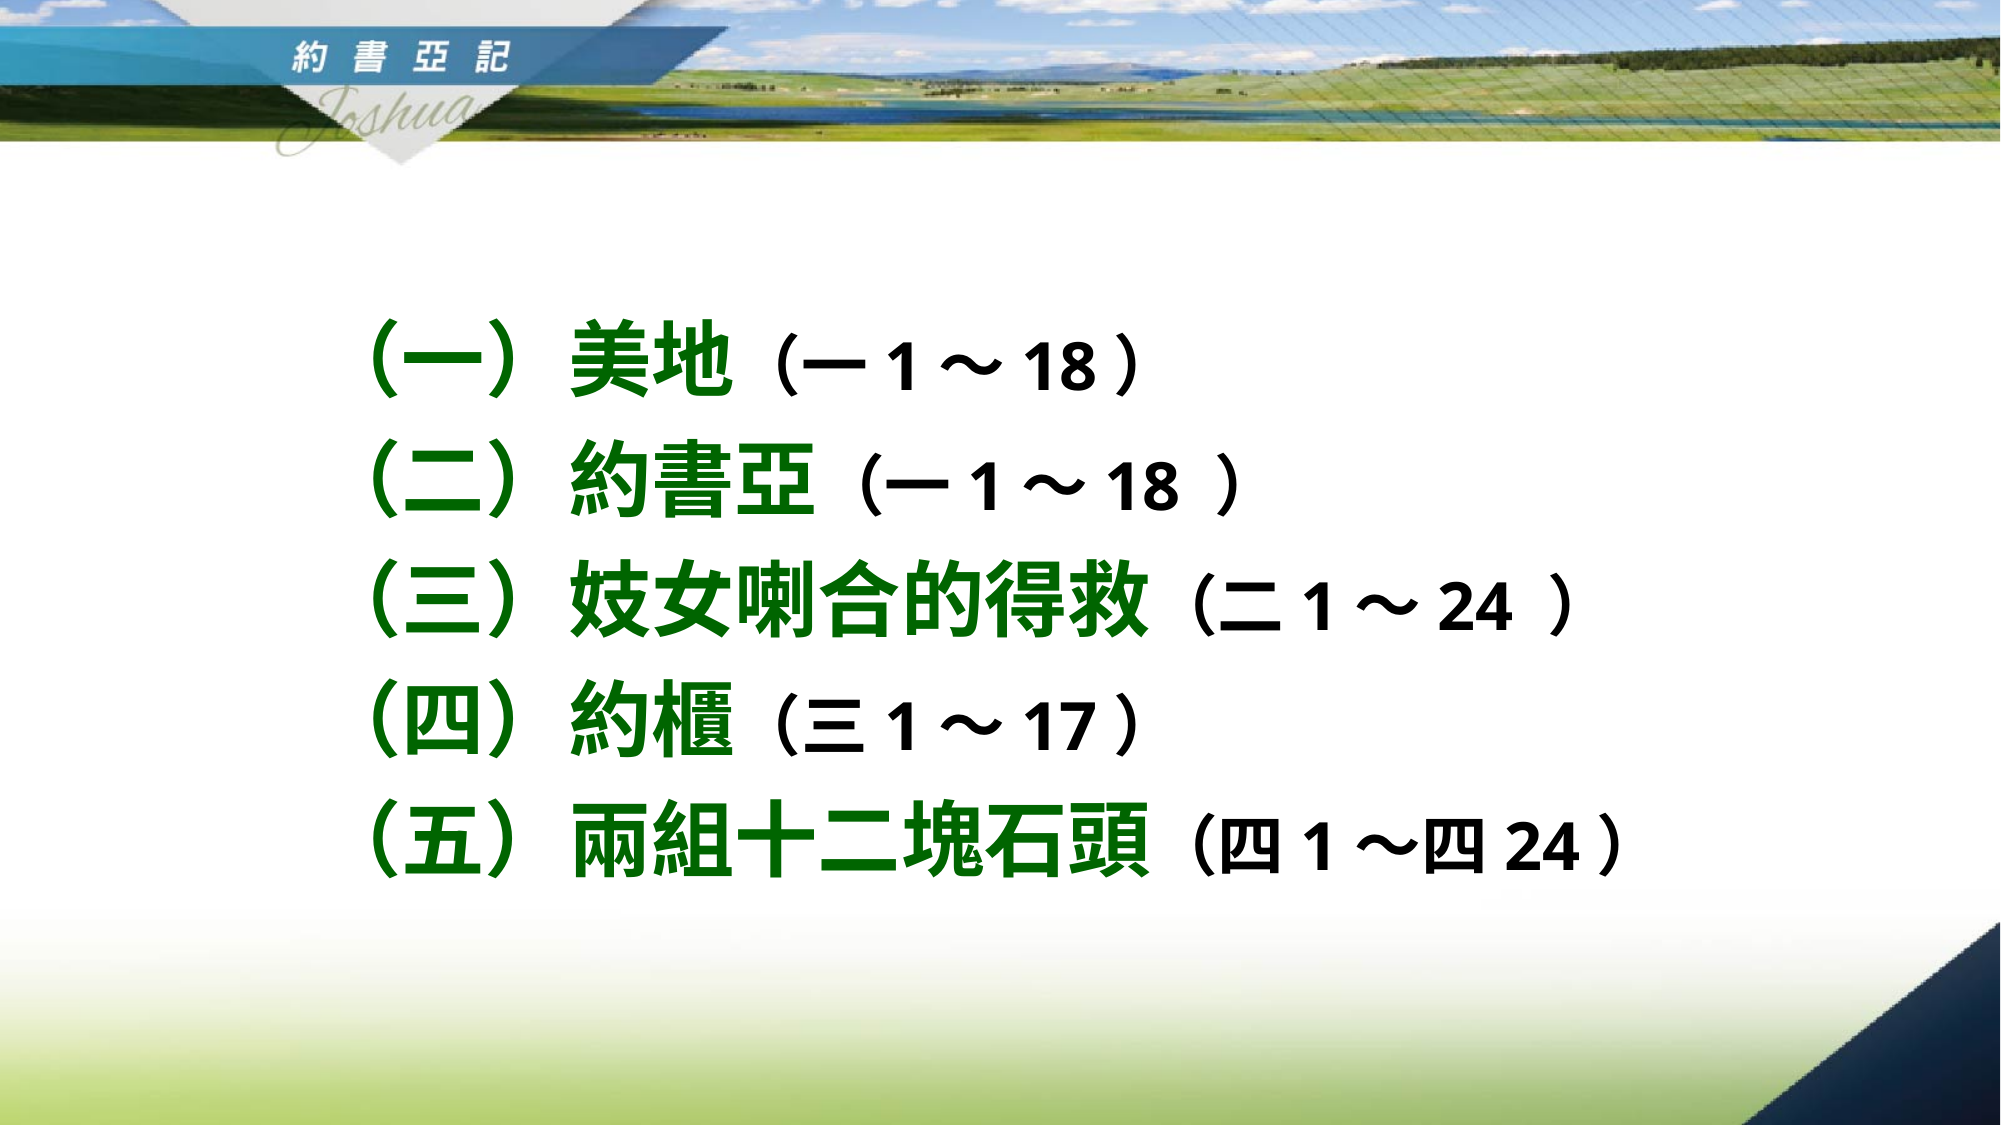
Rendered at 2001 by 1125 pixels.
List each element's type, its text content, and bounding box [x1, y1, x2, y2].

text_box （一）美地（一1～18） （二）約書亞（一1～18 ） （三）妓女喇合的得救（二1～24 ） （四）約櫃（三1～17） （五）兩組十二塊石頭（四1～四24） [303, 279, 1908, 895]
picture [0, 0, 2001, 1125]
